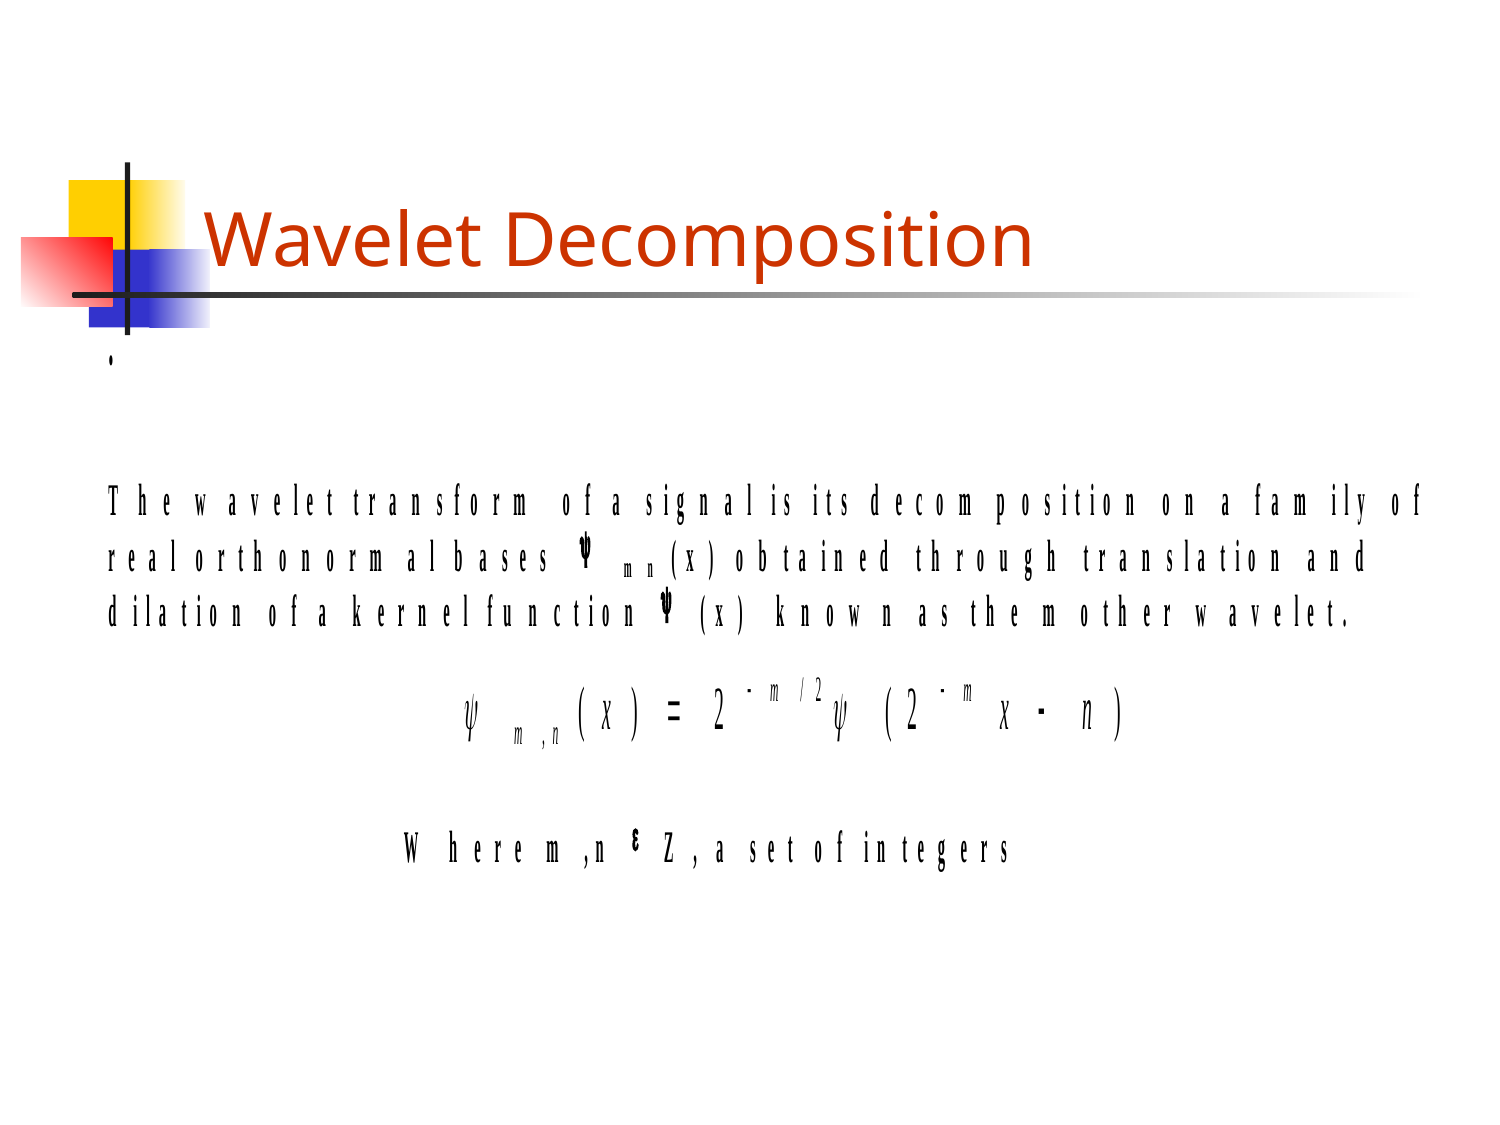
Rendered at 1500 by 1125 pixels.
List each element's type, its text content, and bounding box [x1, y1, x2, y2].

title Wavelet Decomposition [188, 101, 1468, 289]
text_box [107, 337, 1500, 988]
